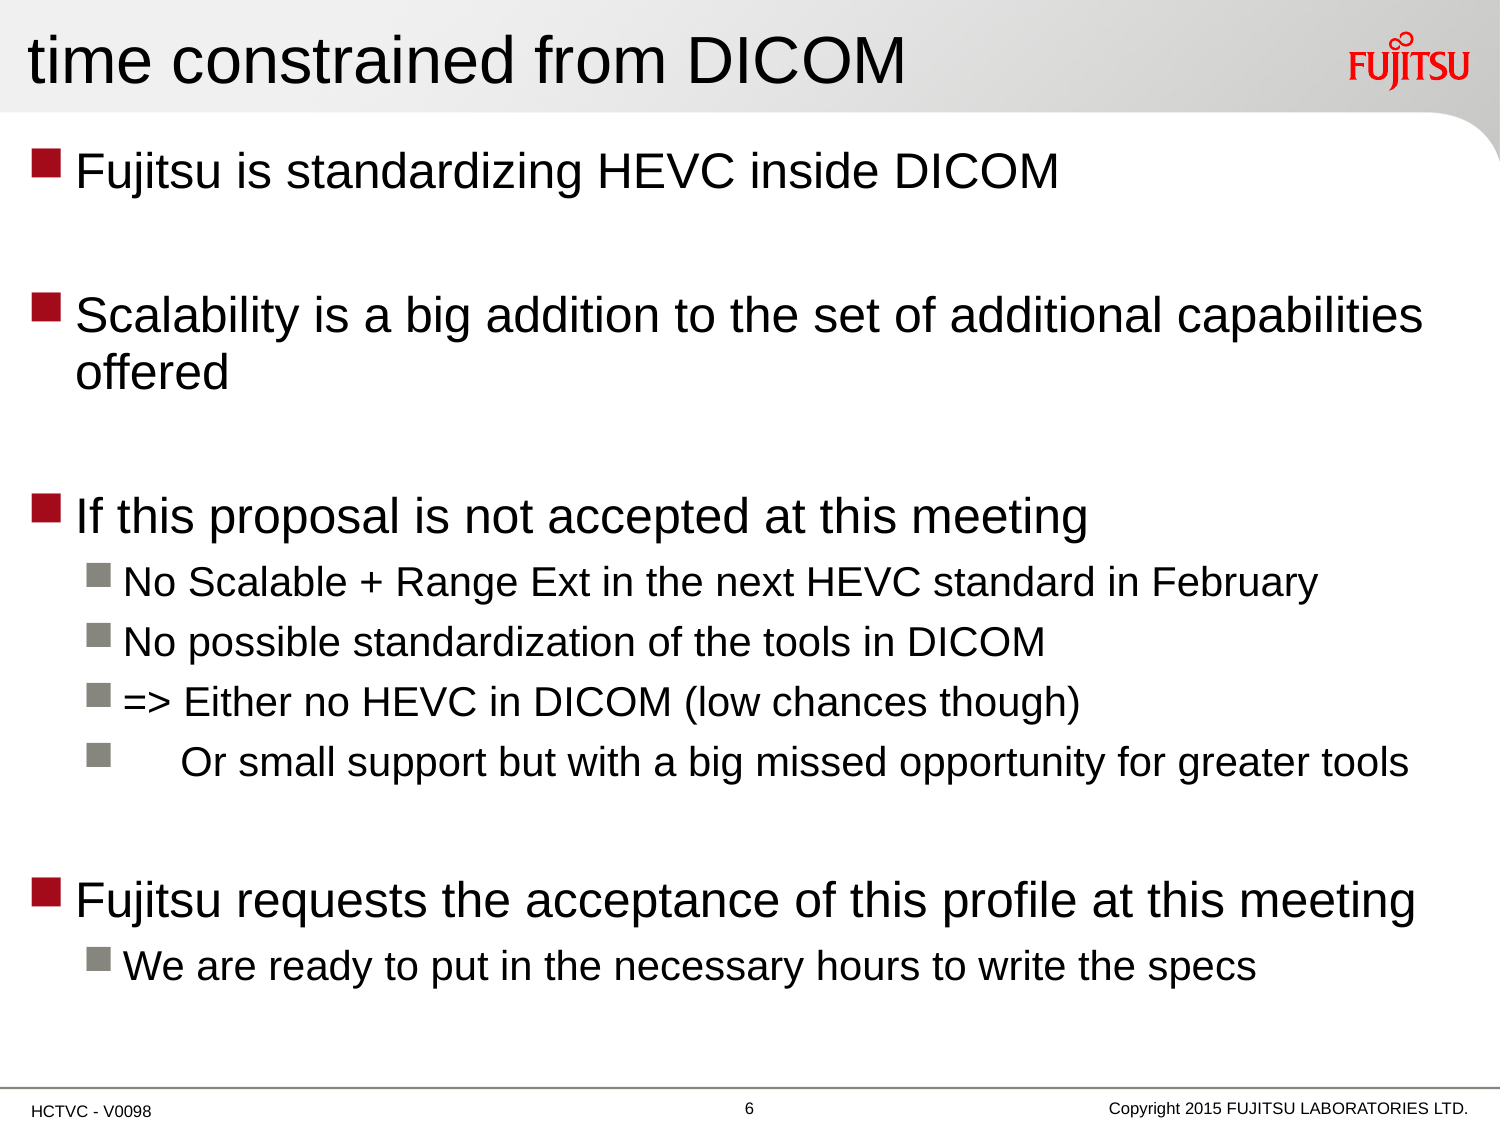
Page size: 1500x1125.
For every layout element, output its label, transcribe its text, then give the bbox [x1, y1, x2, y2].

picture [0, 0, 1500, 176]
footer Copyright 2015 FUJITSU LABORATORIES LTD. [809, 1091, 1470, 1125]
slide_number 5 [705, 1091, 794, 1125]
list Fujitsu is standardizing HEVC inside DICOM Scalability is a big addition to the set of additional capabilities offered If this proposal is not accepted at this meeting No Scalable + Range Ext in the next HEVC standard in February No possible standardization of the tools in DICOM => Either no HEVC in DICOM (low chances though) Or small support but with a big missed opportunity for greater tools Fujitsu requests the acceptance of this profile at this meeting We are ready to put in the necessary hours to write the specs [27, 142, 1469, 1061]
title time constrained from DICOM [27, 0, 1317, 114]
